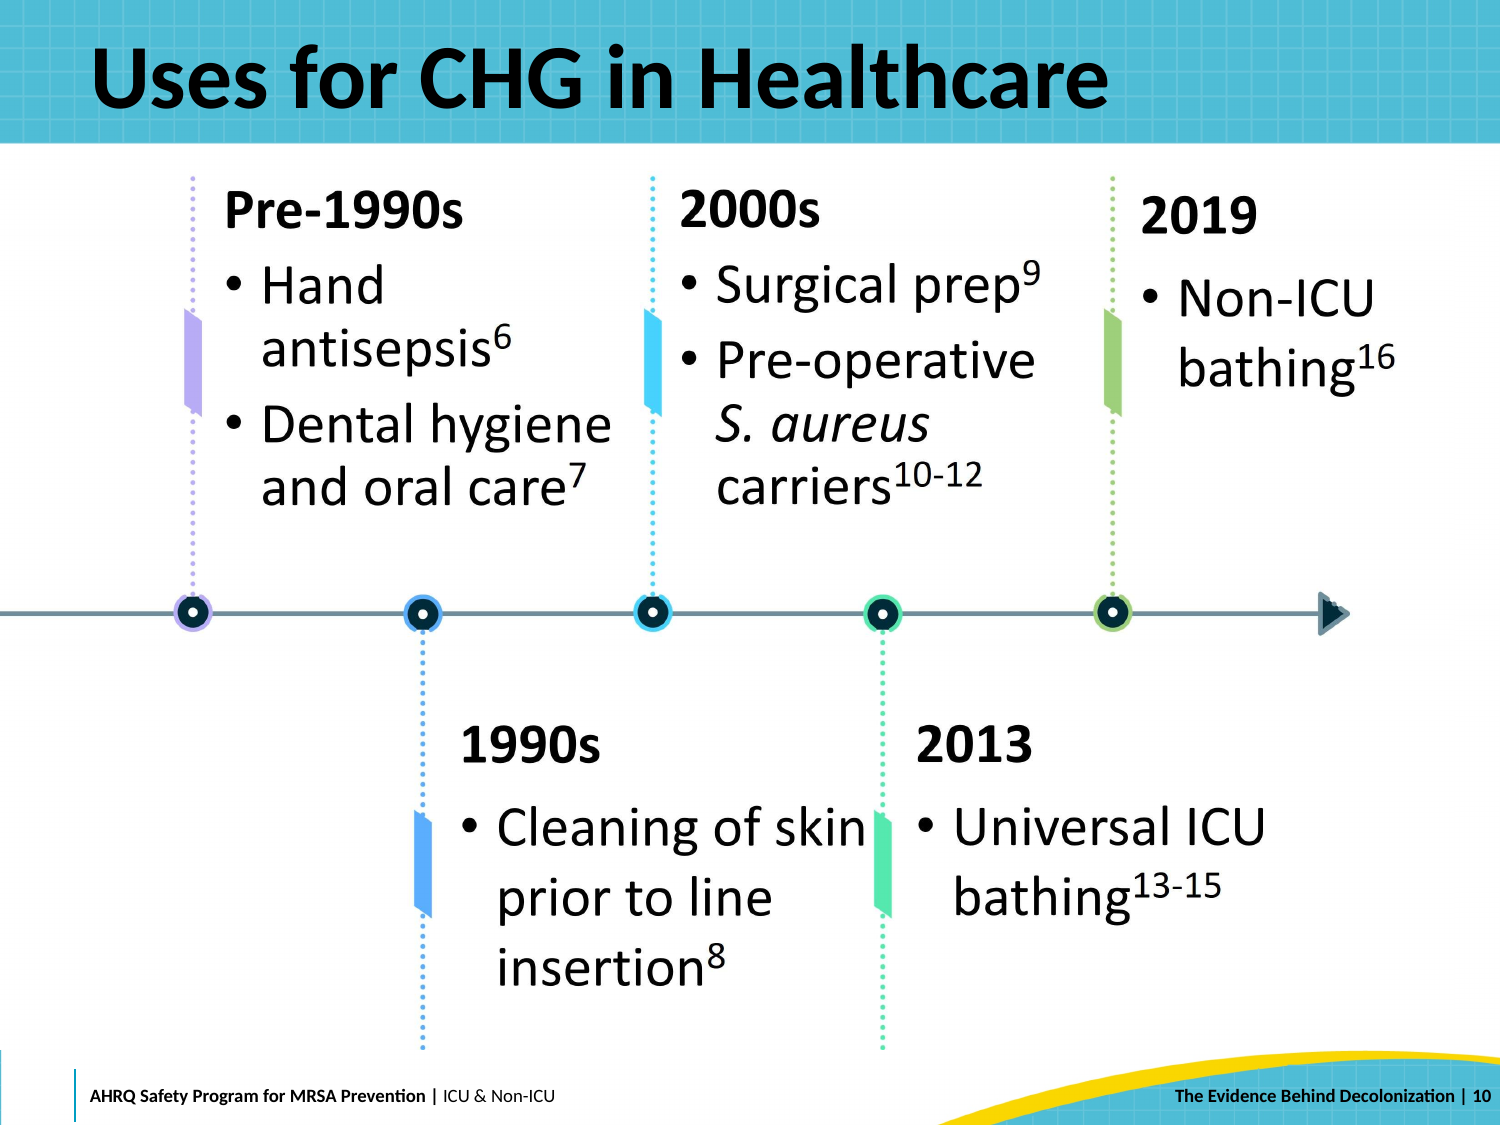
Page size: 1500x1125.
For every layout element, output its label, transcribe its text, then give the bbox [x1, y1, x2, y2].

slide_number | 10 [1455, 1065, 1500, 1125]
title Uses for CHG in Healthcare [75, 0, 1425, 149]
picture [0, 0, 1500, 1125]
